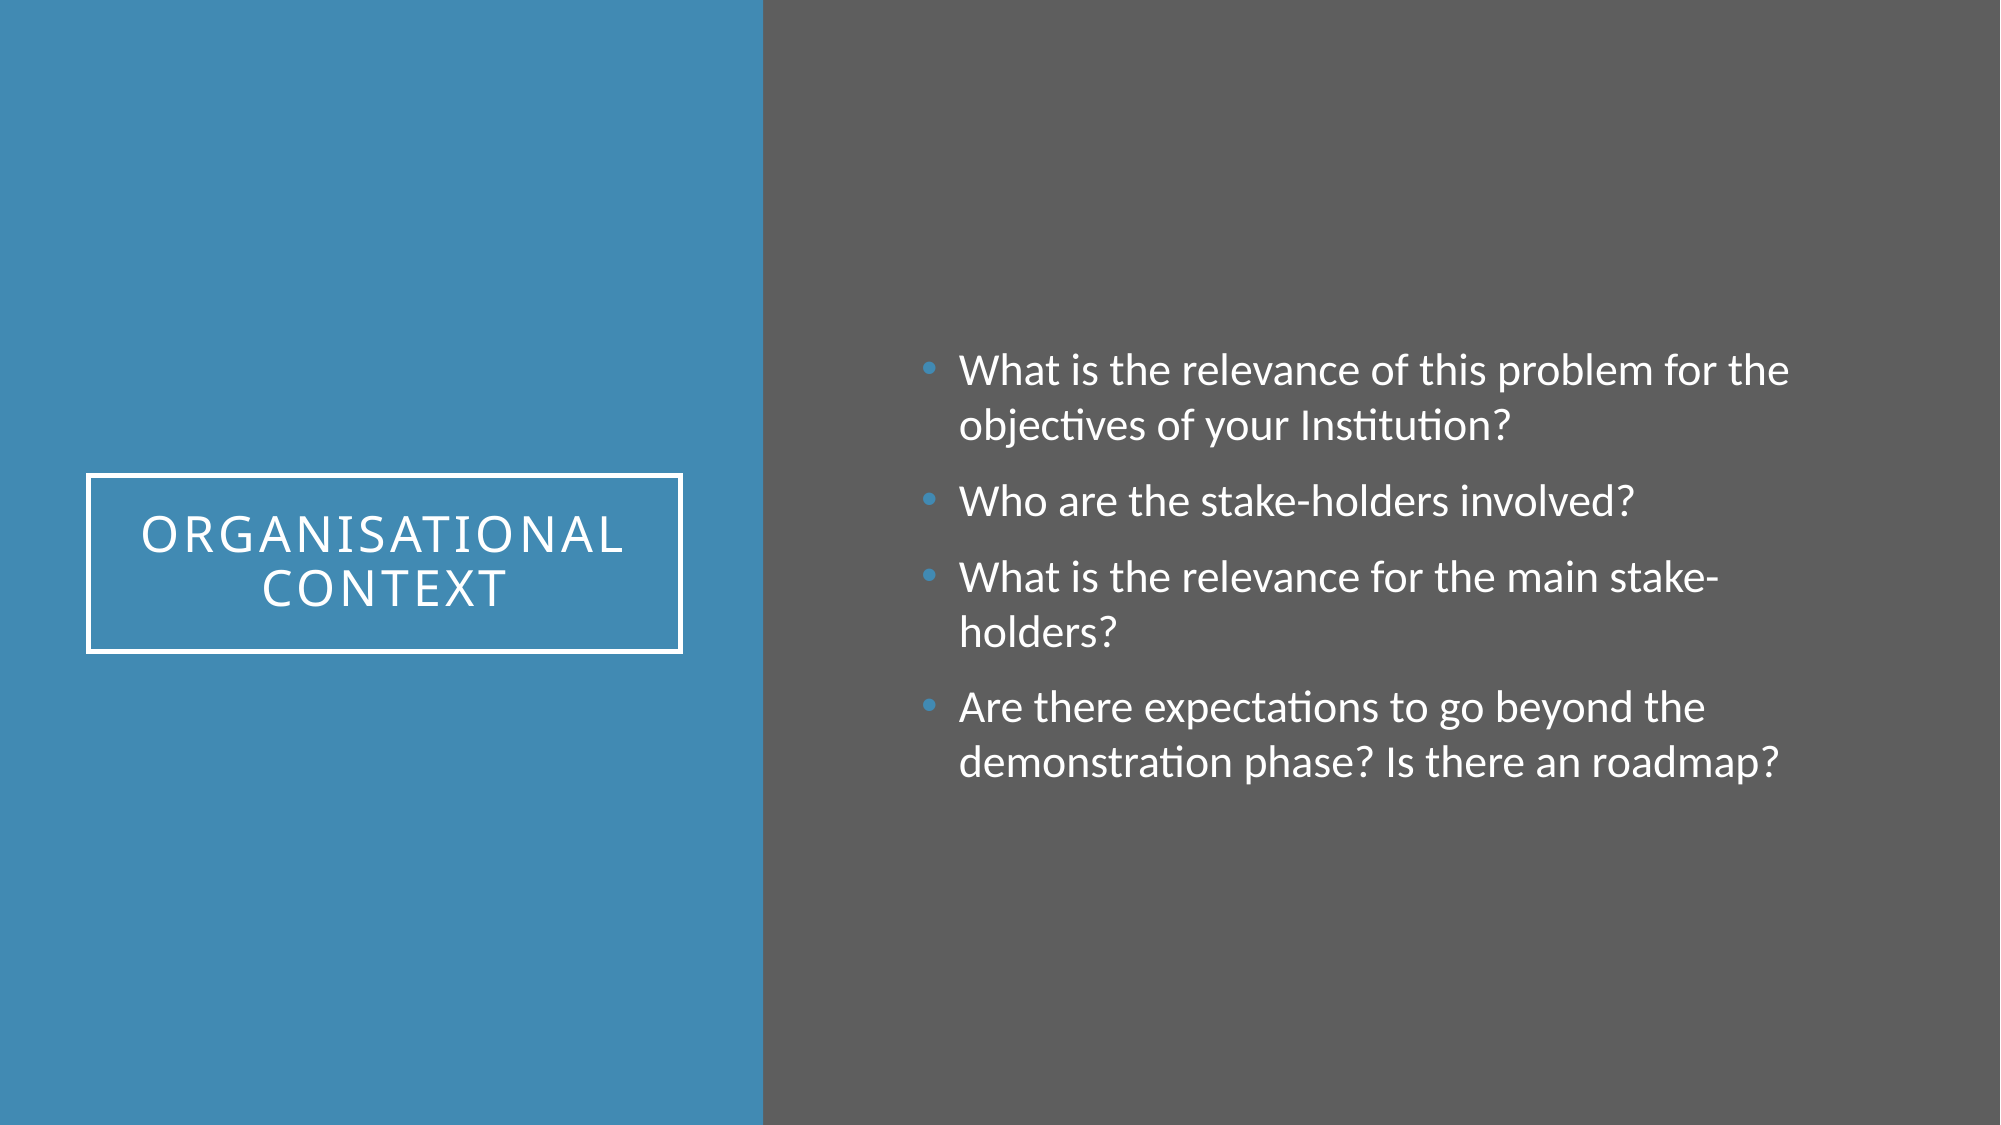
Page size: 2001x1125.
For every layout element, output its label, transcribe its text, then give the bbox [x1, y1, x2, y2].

list What is the relevance of this problem for the objectives of your Institution? Who are the stake-holders involved? What is the relevance for the main stake-holders? Are there expectations to go beyond the demonstration phase? Is there an roadmap? [869, 159, 1825, 968]
text_box [0, 0, 762, 1125]
text_box [762, 0, 2000, 1125]
title ORGANISATIONAL CONTEXT [86, 473, 683, 654]
